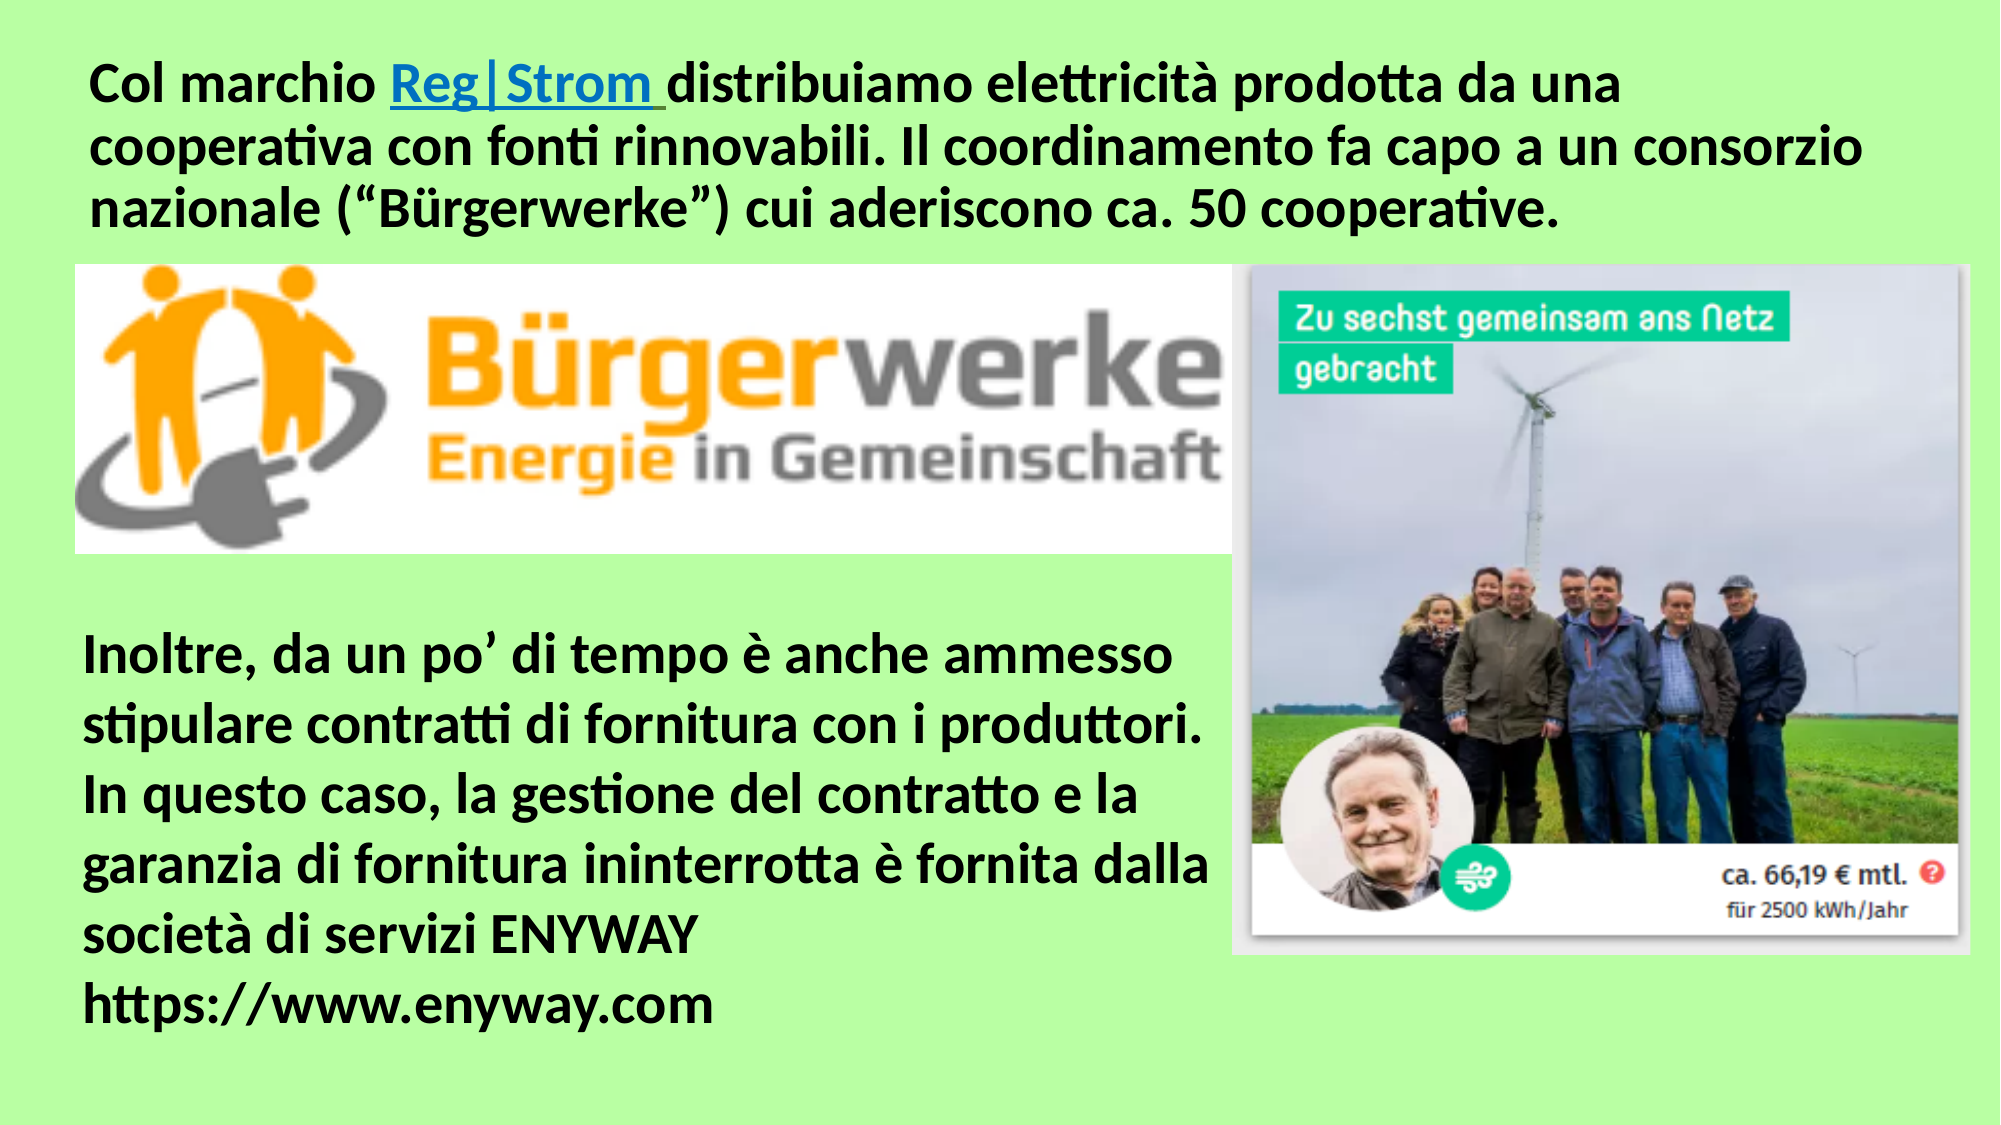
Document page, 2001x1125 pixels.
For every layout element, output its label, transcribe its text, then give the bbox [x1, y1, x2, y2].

text_box Col marchio Reg|Strom distribuiamo elettricità prodotta da una cooperativa con fonti rinnovabili. Il coordinamento fa capo a un consorzio nazionale (“Bürgerwerke”) cui aderiscono ca. 50 cooperative. [74, 27, 1891, 264]
picture [74, 264, 1971, 955]
text_box Inoltre, da un po’ di tempo è anche ammesso stipulare contratti di fornitura con i produttori. In questo caso, la gestione del contratto e la garanzia di fornitura ininterrotta è fornita dalla società di servizi ENYWAY https://www.enyway.com [67, 607, 1240, 1125]
